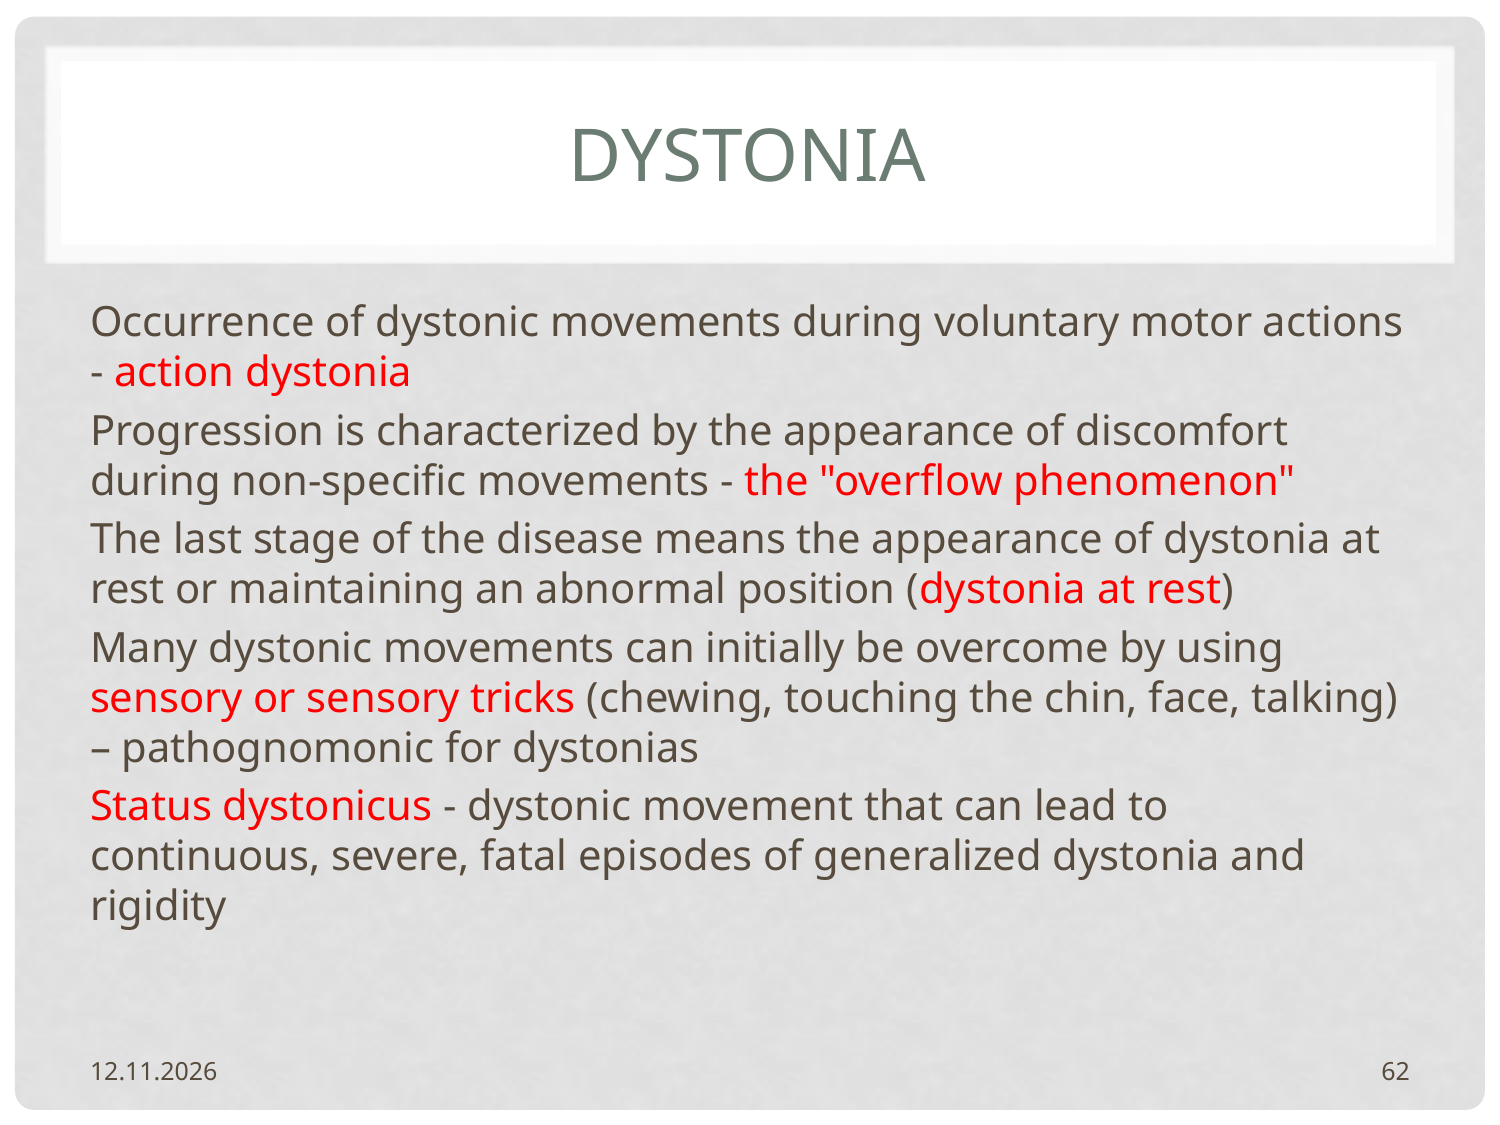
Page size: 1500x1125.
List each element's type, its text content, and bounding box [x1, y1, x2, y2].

list Occurrence of dystonic movements during voluntary motor actions - action dystonia Progression is characterized by the appearance of discomfort during non-specific movements - the "overflow phenomenon" The last stage of the disease means the appearance of dystonia at rest or maintaining an abnormal position (dystonia at rest) Many dystonic movements can initially be overcome by using sensory or sensory tricks (chewing, touching the chin, face, talking) – pathognomonic for dystonias Status dystonicus - dystonic movement that can lead to continuous, severe, fatal episodes of generalized dystonia and rigidity [75, 287, 1425, 1005]
slide_number 62 [1074, 1042, 1425, 1103]
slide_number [75, 1042, 425, 1103]
title DYSTONIA [69, 66, 1425, 238]
